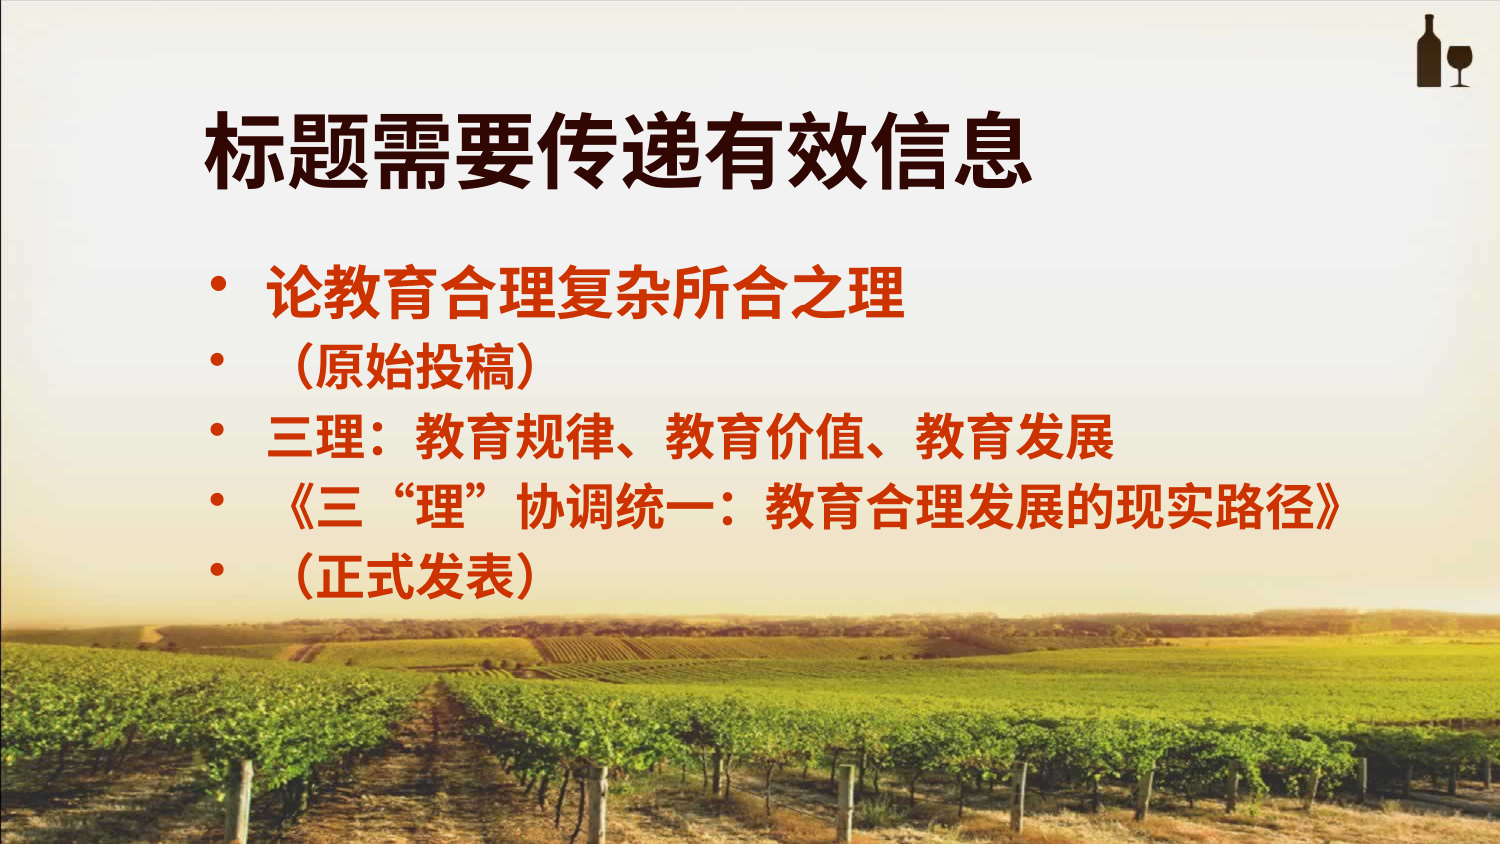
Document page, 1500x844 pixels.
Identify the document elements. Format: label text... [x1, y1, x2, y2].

list 论教育合理复杂所合之理 （原始投稿） 三理：教育规律、教育价值、教育发展 《三“理”协调统一：教育合理发展的现实路径》 （正式发表） [193, 248, 1470, 755]
title 标题需要传递有效信息 [188, 26, 1468, 207]
picture [0, 0, 1500, 844]
